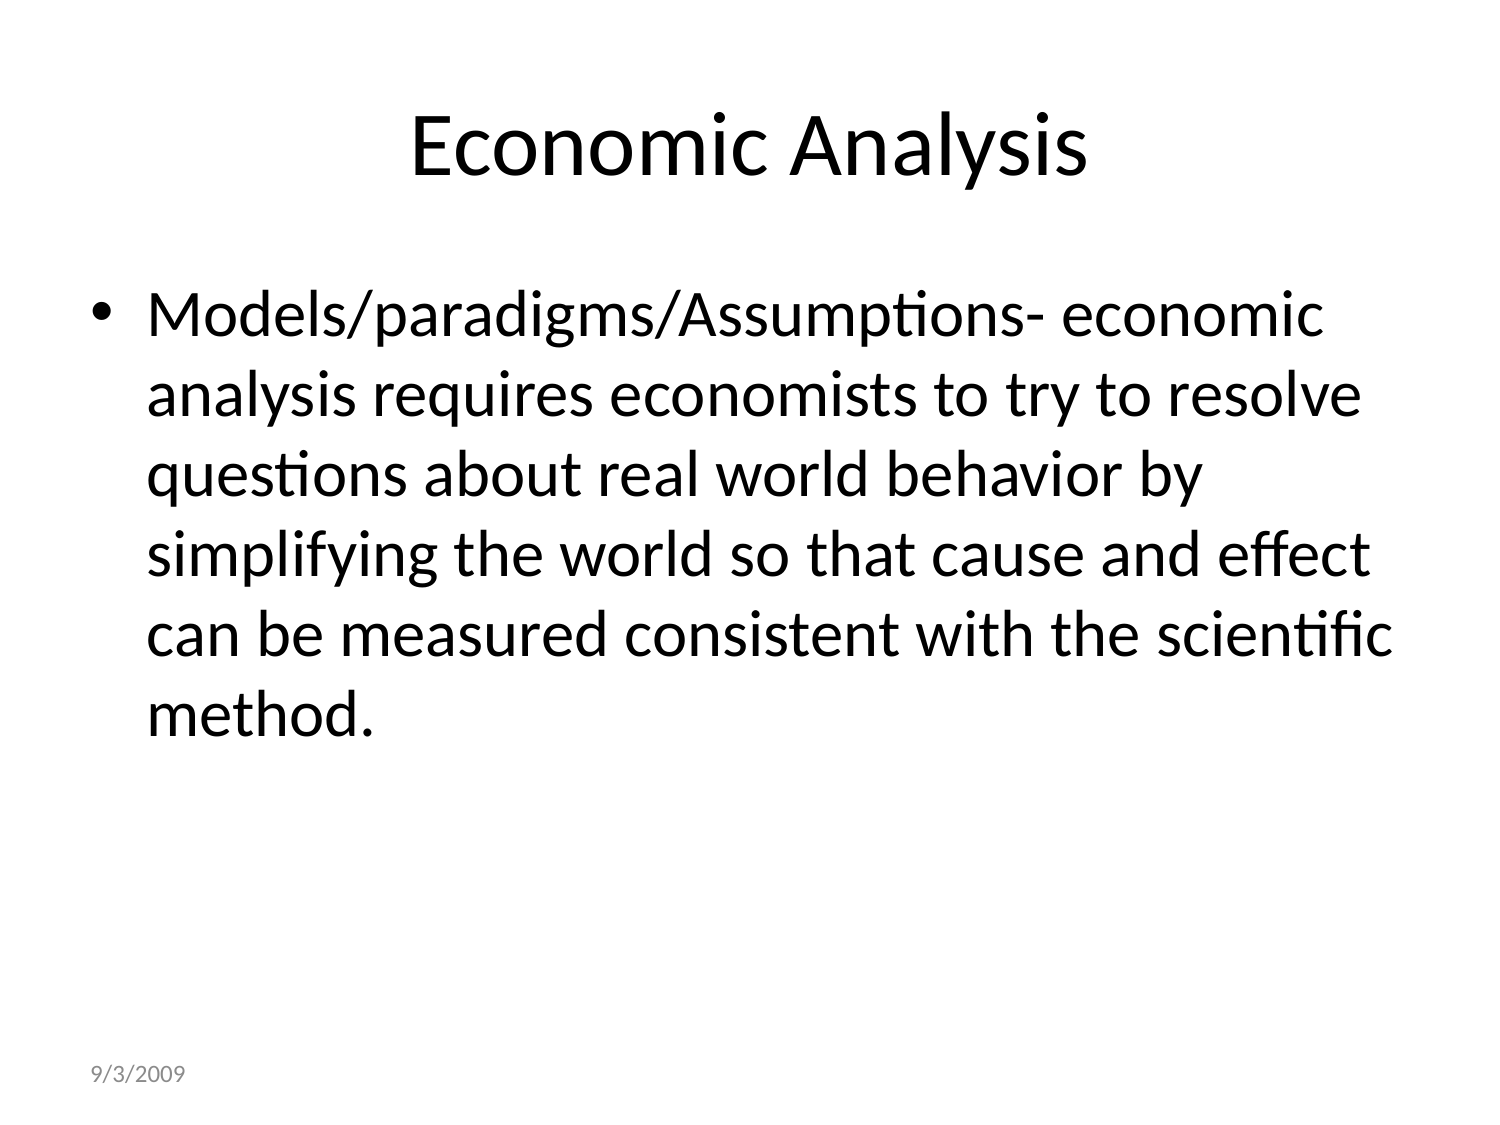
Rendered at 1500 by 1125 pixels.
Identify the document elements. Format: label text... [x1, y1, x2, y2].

list Models/paradigms/Assumptions- economic analysis requires economists to try to resolve questions about real world behavior by simplifying the world so that cause and effect can be measured consistent with the scientific method. [75, 262, 1425, 1005]
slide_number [75, 1042, 425, 1103]
title Economic Analysis [75, 45, 1425, 233]
